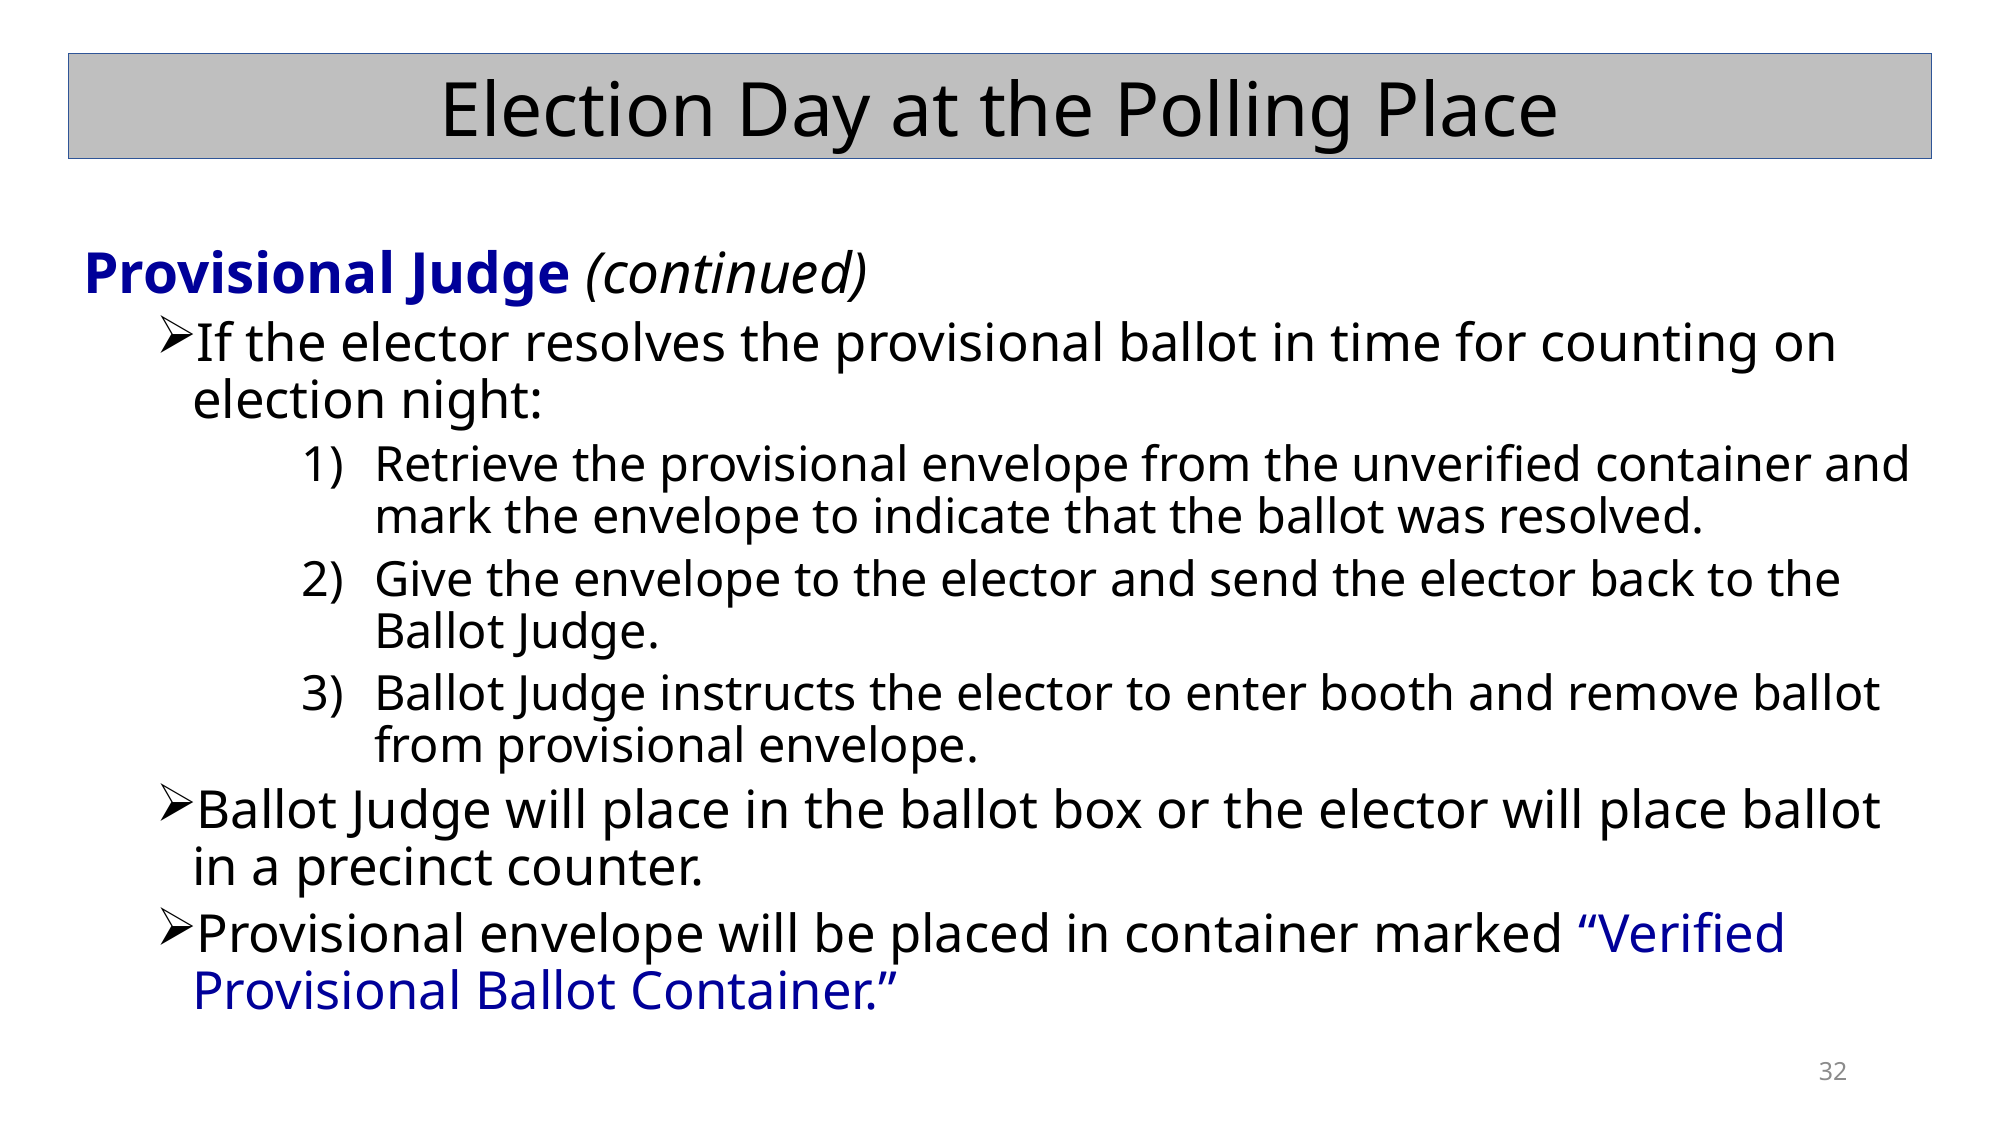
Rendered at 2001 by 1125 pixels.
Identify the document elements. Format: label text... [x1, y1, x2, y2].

list Provisional Judge (continued) If the elector resolves the provisional ballot in time for counting on election night: Retrieve the provisional envelope from the unverified container and mark the envelope to indicate that the ballot was resolved. Give the envelope to the elector and send the elector back to the Ballot Judge. Ballot Judge instructs the elector to enter booth and remove ballot from provisional envelope. Ballot Judge will place in the ballot box or the elector will place ballot in a precinct counter. Provisional envelope will be placed in container marked “Verified Provisional Ballot Container.” [68, 237, 1932, 1030]
slide_number 32 [1412, 1042, 1863, 1103]
text_box Election Day at the Polling Place [68, 53, 1932, 159]
